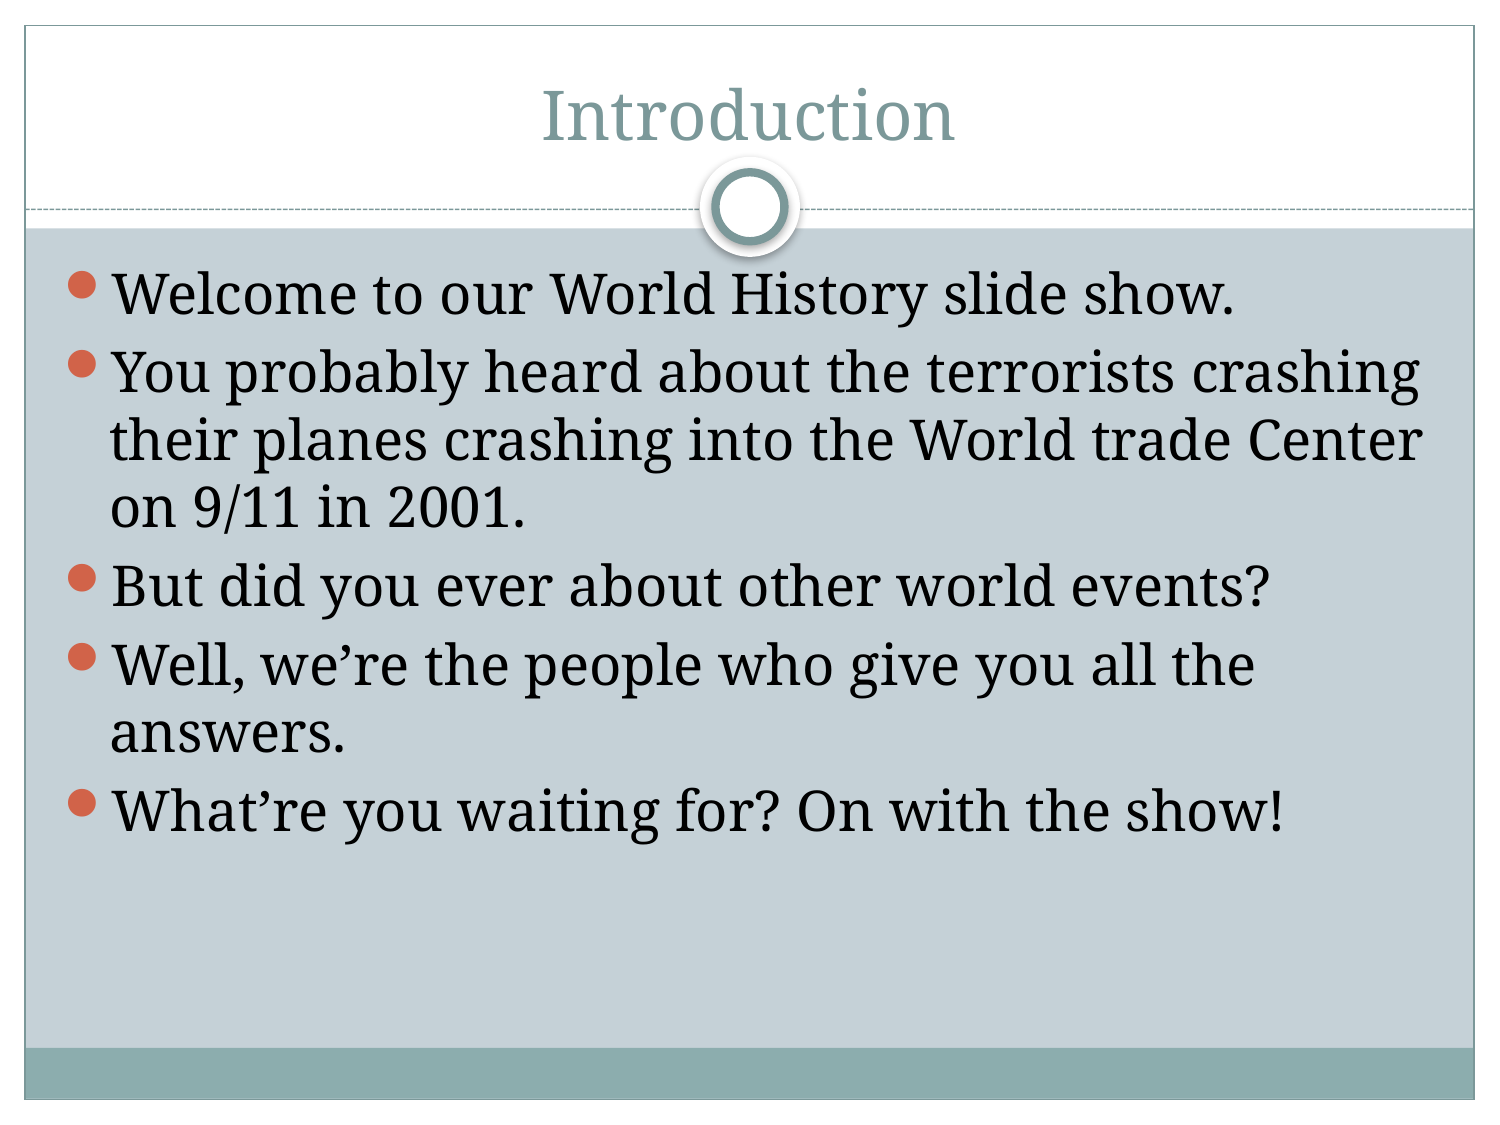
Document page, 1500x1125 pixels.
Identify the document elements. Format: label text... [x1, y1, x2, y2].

title Introduction [49, 37, 1450, 162]
list Welcome to our World History slide show. You probably heard about the terrorists crashing their planes crashing into the World trade Center on 9/11 in 2001. But did you ever about other world events? Well, we’re the people who give you all the answers. What’re you waiting for? On with the show! [49, 250, 1445, 1001]
